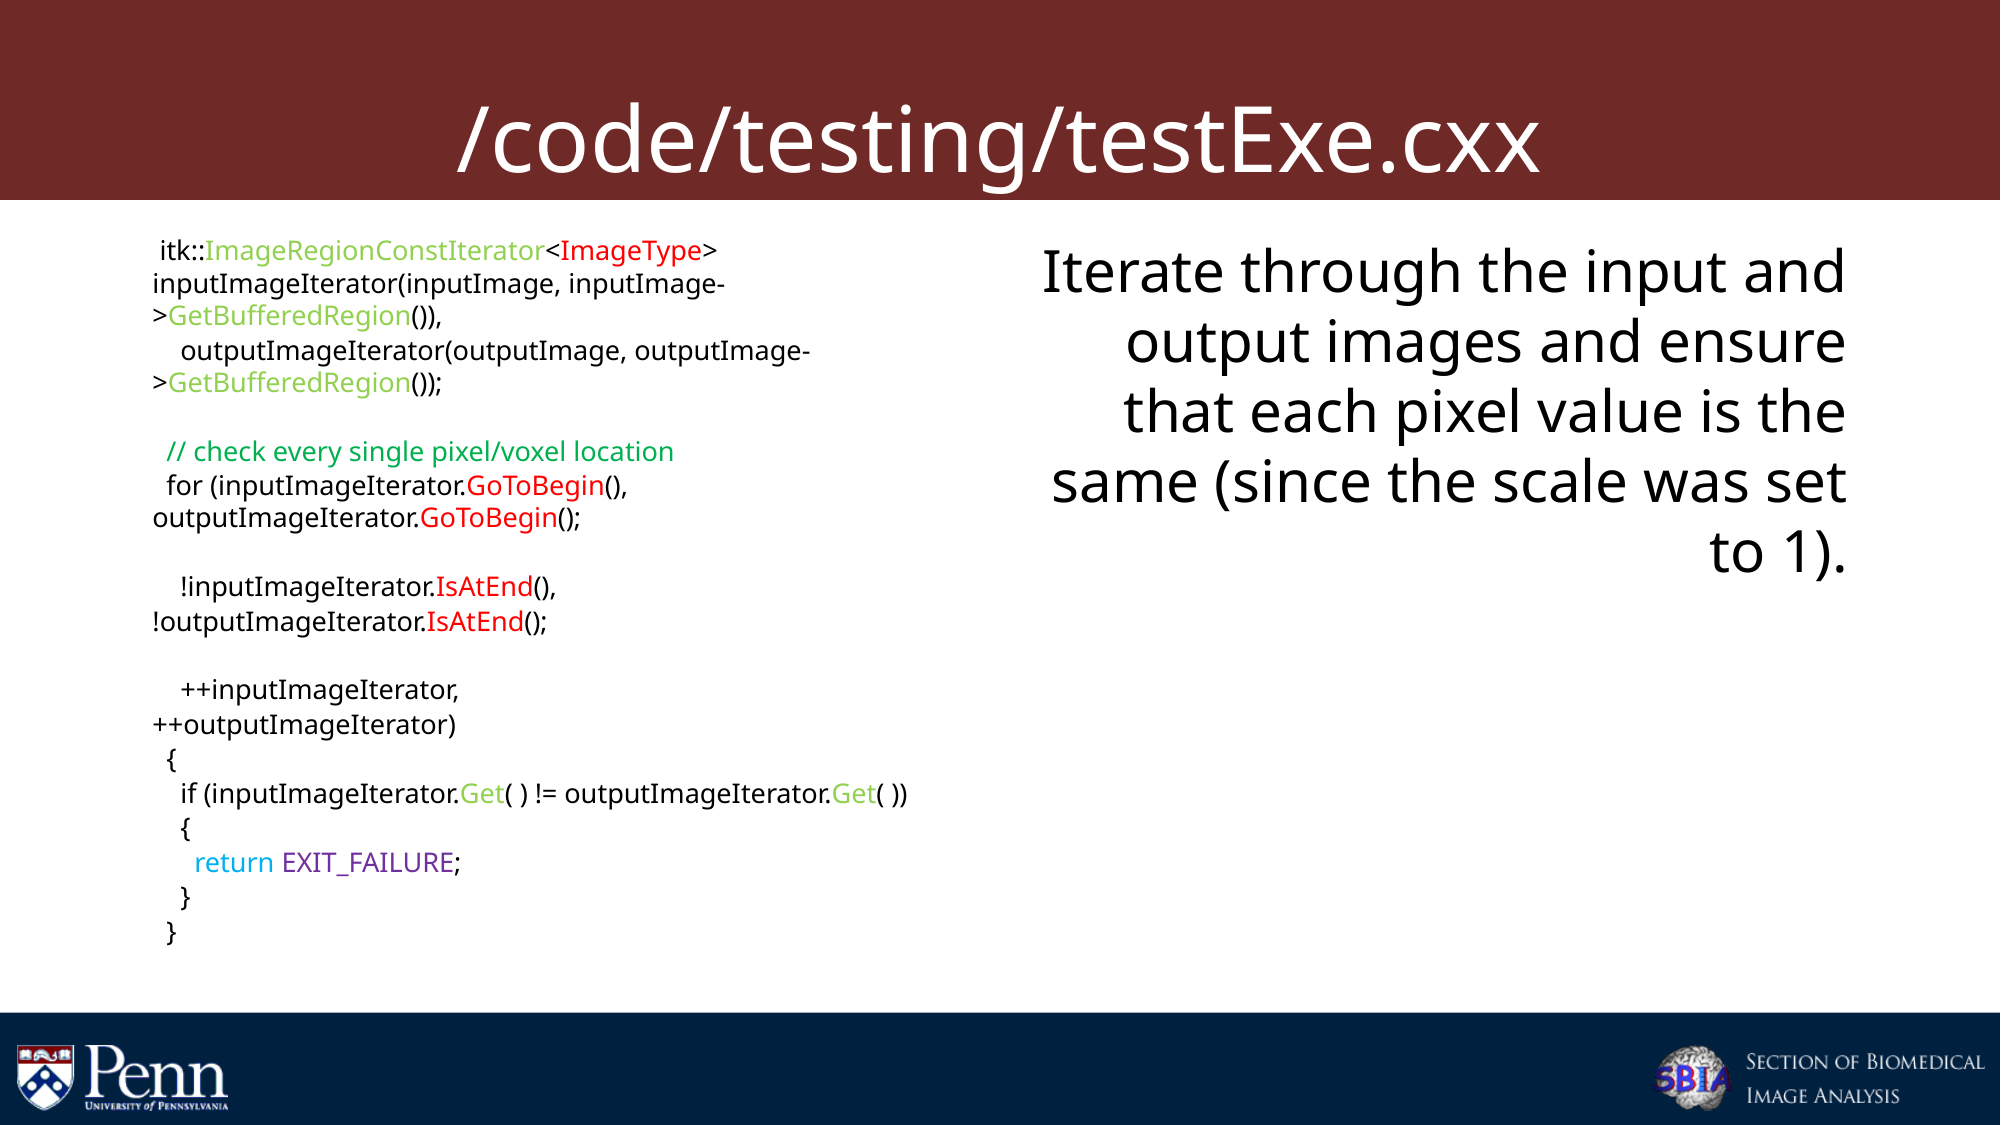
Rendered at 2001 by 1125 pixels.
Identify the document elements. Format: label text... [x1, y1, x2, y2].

picture [17, 1045, 228, 1111]
list itk::ImageRegionConstIterator<ImageType> inputImageIterator(inputImage, inputImage->GetBufferedRegion()), outputImageIterator(outputImage, outputImage->GetBufferedRegion()); // check every single pixel/voxel location for (inputImageIterator.GoToBegin(), outputImageIterator.GoToBegin(); !inputImageIterator.IsAtEnd(), !outputImageIterator.IsAtEnd(); ++inputImageIterator, ++outputImageIterator) { if (inputImageIterator.Get( ) != outputImageIterator.Get( )) { return EXIT_FAILURE; } } [137, 226, 985, 987]
picture [1652, 1044, 1985, 1112]
title /code/testing/testExe.cxx [137, 0, 1863, 200]
list Iterate through the input and output images and ensure that each pixel value is the same (since the scale was set to 1). Why are const-iterators used for both in this case? [1012, 226, 1863, 987]
